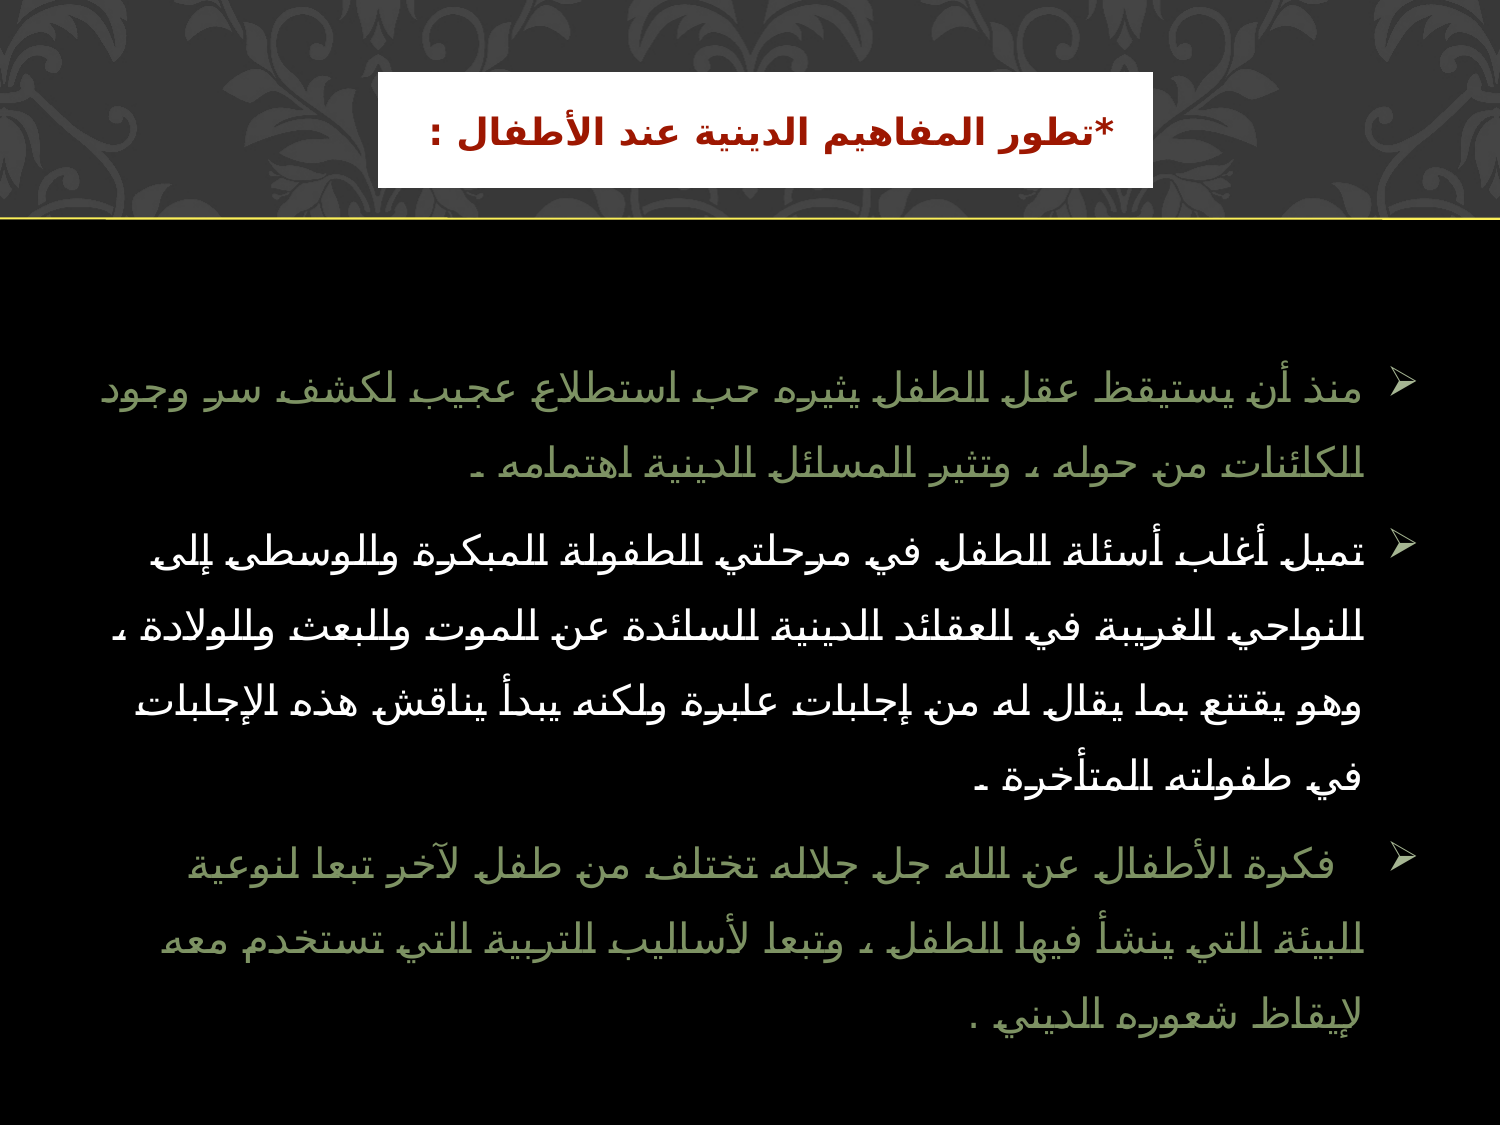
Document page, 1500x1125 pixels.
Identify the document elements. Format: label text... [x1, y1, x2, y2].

title *تطور المفاهيم الدينية عند الأطفال : [378, 72, 1153, 188]
list منذ أن يستيقظ عقل الطفل يثيره حب استطلاع عجيب لكشف سر وجود الكائنات من حوله ، وتثير المسائل الدينية اهتمامه . تميل أغلب أسئلة الطفل في مرحلتي الطفولة المبكرة والوسطى إلى النواحي الغريبة في العقائد الدينية السائدة عن الموت والبعث والولادة ، وهو يقتنع بما يقال له من إجابات عابرة ولكنه يبدأ يناقش هذه الإجابات في طفولته المتأخرة . فكرة الأطفال عن الله جل جلاله تختلف من طفل لآخر تبعا لنوعية البيئة التي ينشأ فيها الطفل ، وتبعا لأساليب التربية التي تستخدم معه لإيقاظ شعوره الديني . [76, 278, 1436, 1094]
